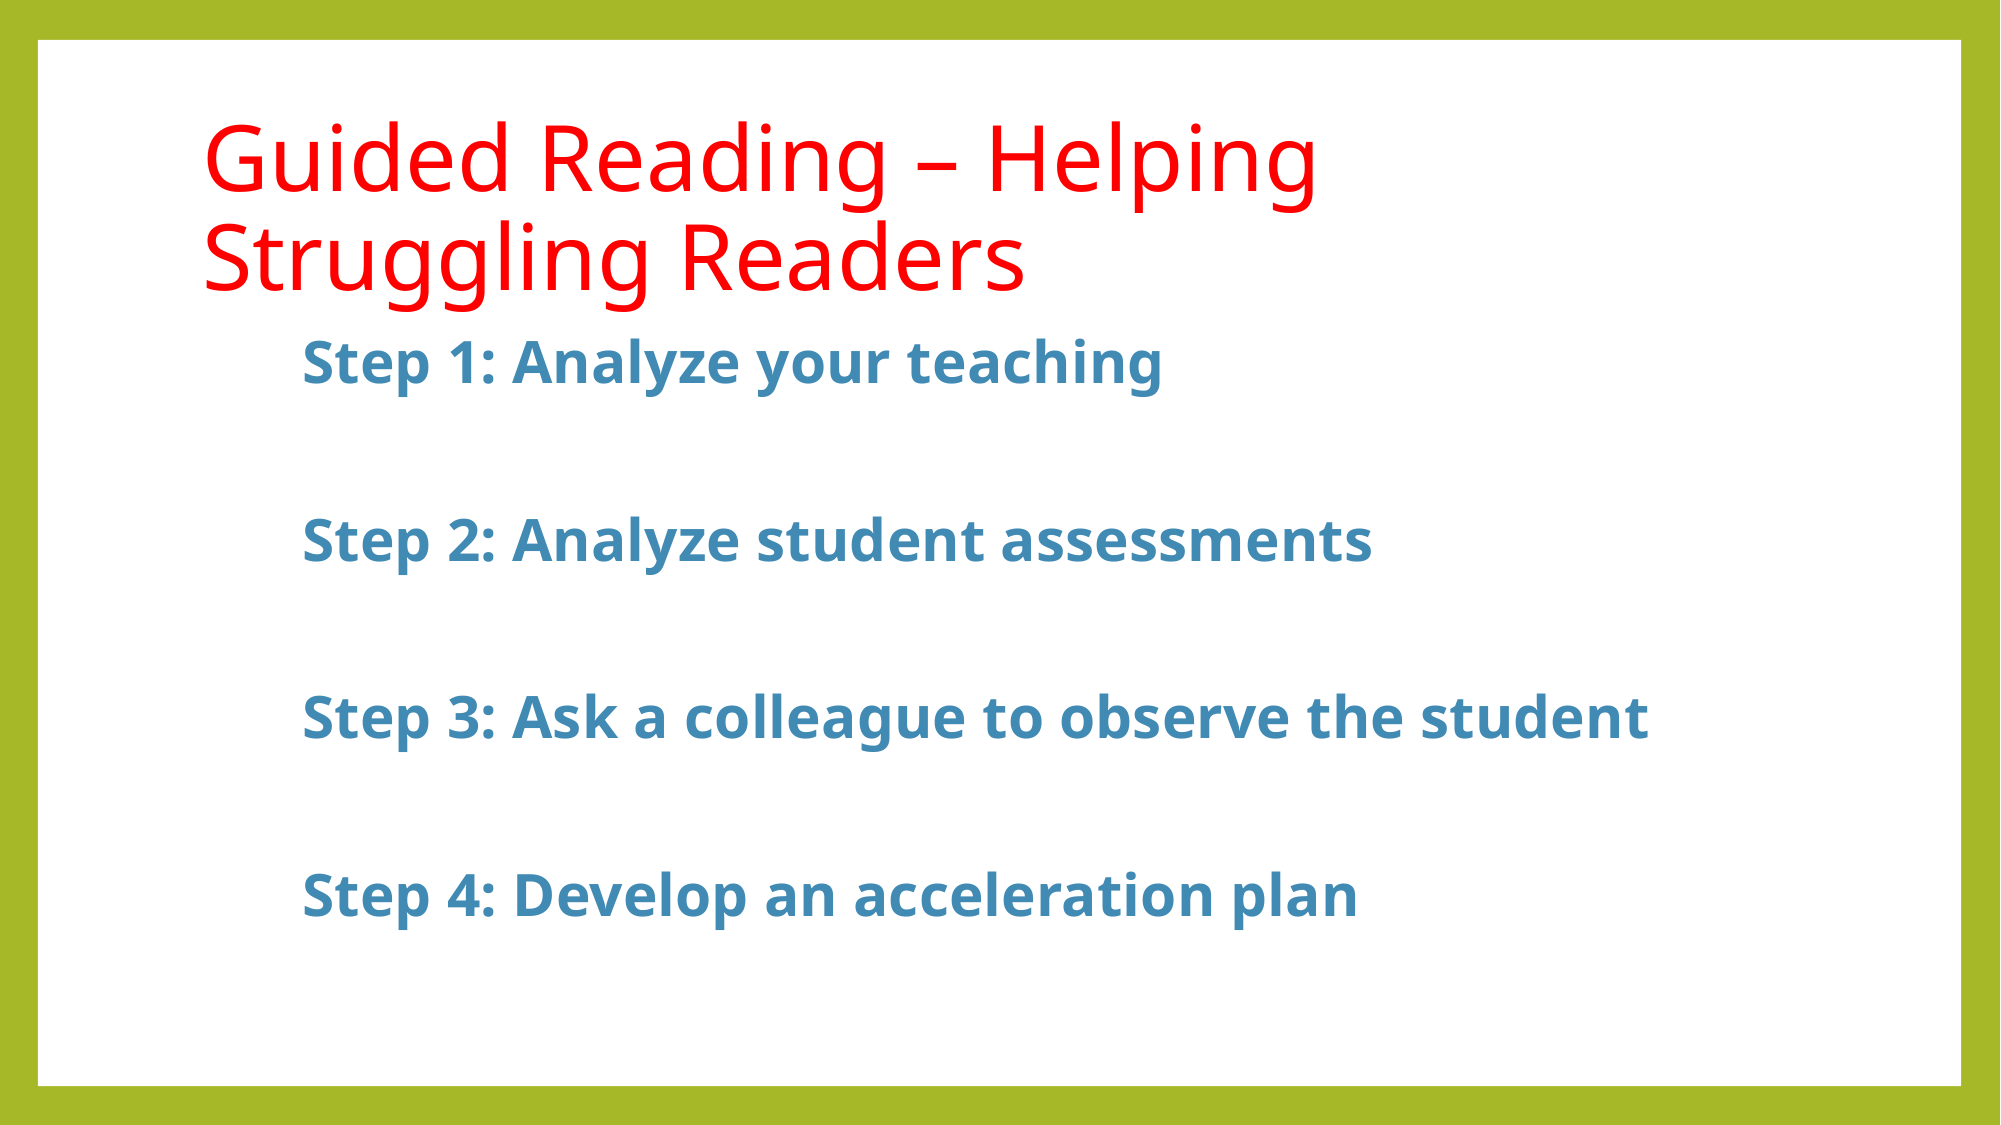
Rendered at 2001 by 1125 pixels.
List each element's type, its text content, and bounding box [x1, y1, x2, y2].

list Step 1: Analyze your teaching Step 2: Analyze student assessments Step 3: Ask a colleague to observe the student Step 4: Develop an acceleration plan [287, 324, 1675, 1005]
title Guided Reading – Helping Struggling Readers [187, 99, 1808, 323]
